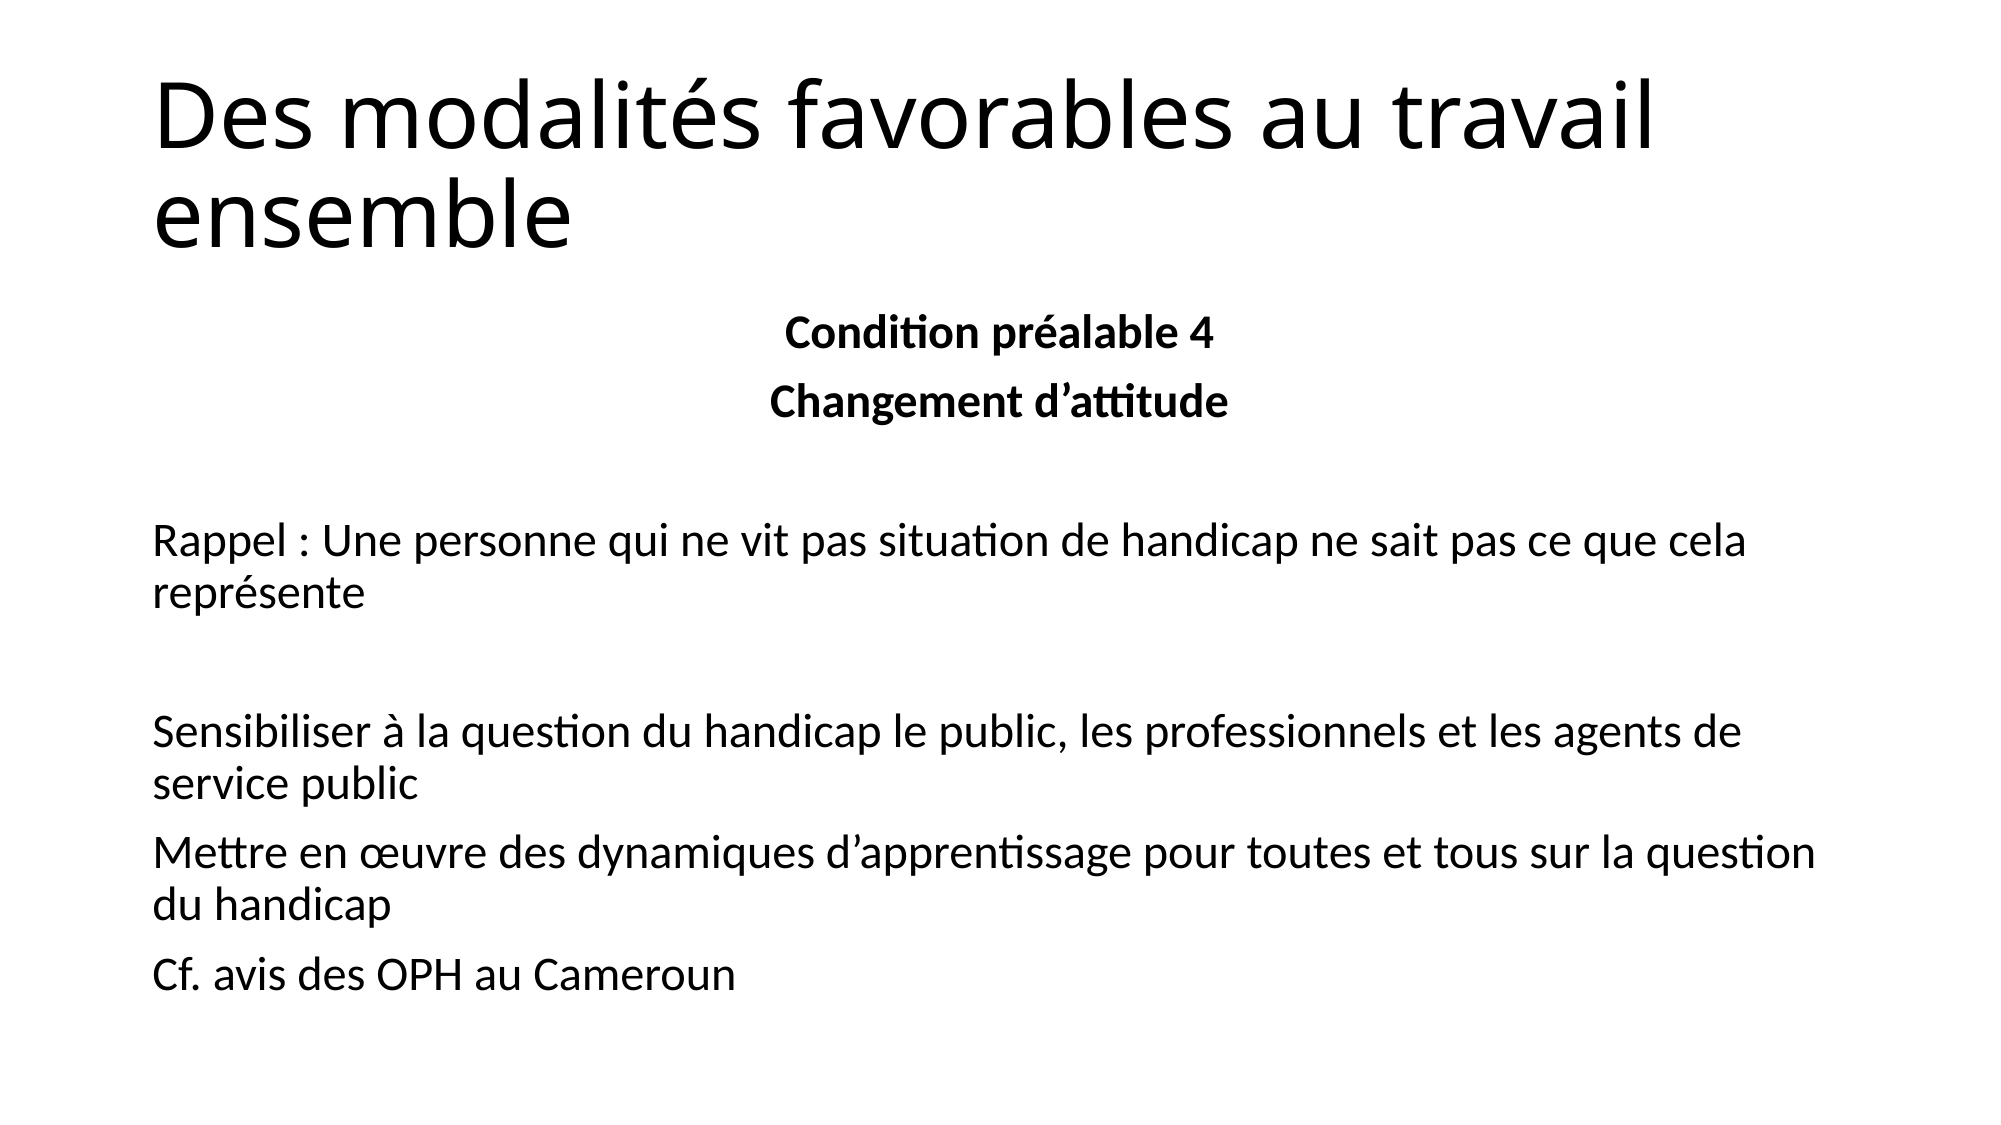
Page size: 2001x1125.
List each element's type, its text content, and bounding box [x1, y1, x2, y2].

list Condition préalable 4 Changement d’attitude Rappel : Une personne qui ne vit pas situation de handicap ne sait pas ce que cela représente Sensibiliser à la question du handicap le public, les professionnels et les agents de service public Mettre en œuvre des dynamiques d’apprentissage pour toutes et tous sur la question du handicap Cf. avis des OPH au Cameroun [137, 299, 1863, 1014]
title Des modalités favorables au travail ensemble [137, 59, 1863, 278]
